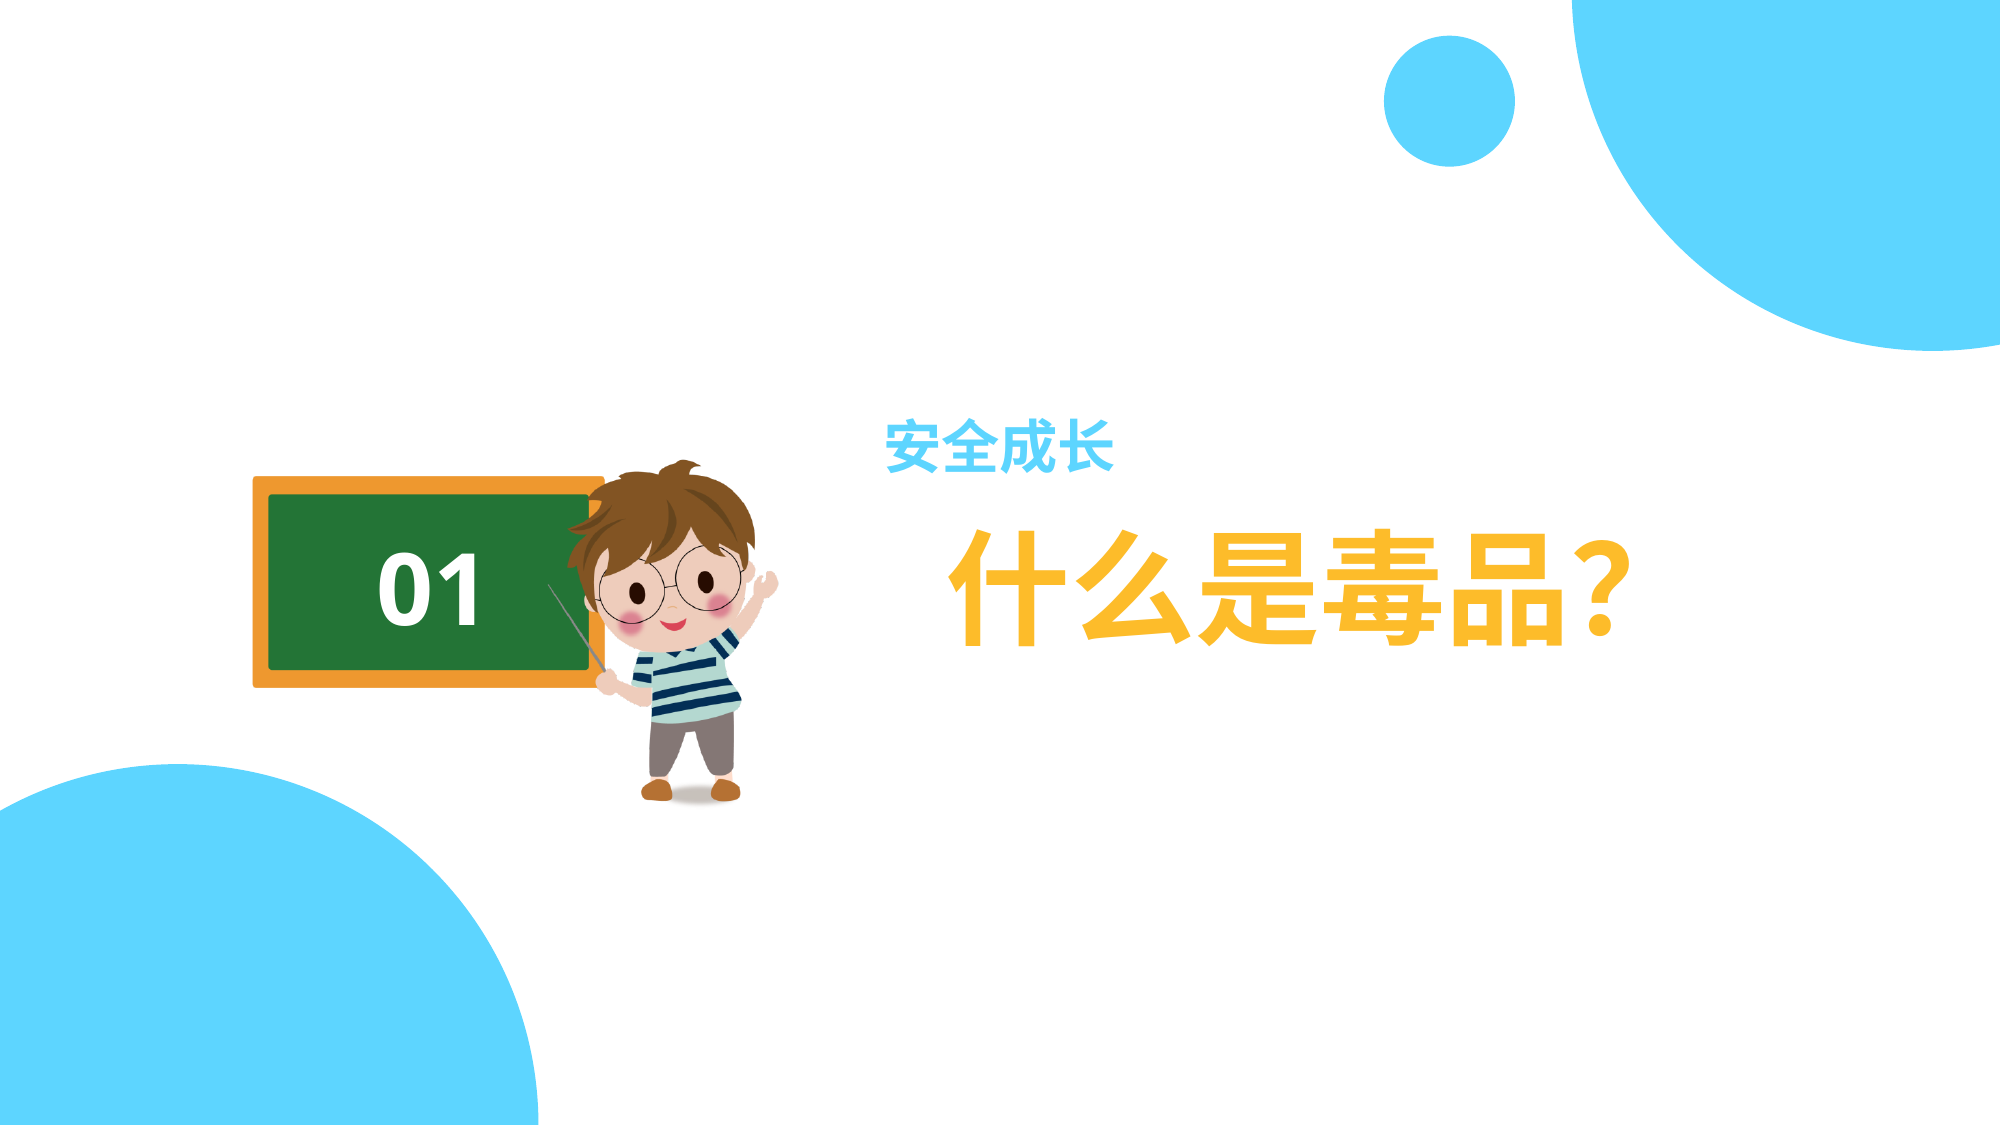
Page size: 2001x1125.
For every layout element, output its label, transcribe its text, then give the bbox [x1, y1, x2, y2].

text_box [1570, 0, 2000, 352]
text_box 什么是毒品？ [796, 503, 1847, 668]
text_box [0, 763, 540, 1125]
text_box [1382, 34, 1516, 168]
text_box 安全成长 [868, 402, 1132, 488]
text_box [234, 348, 796, 909]
